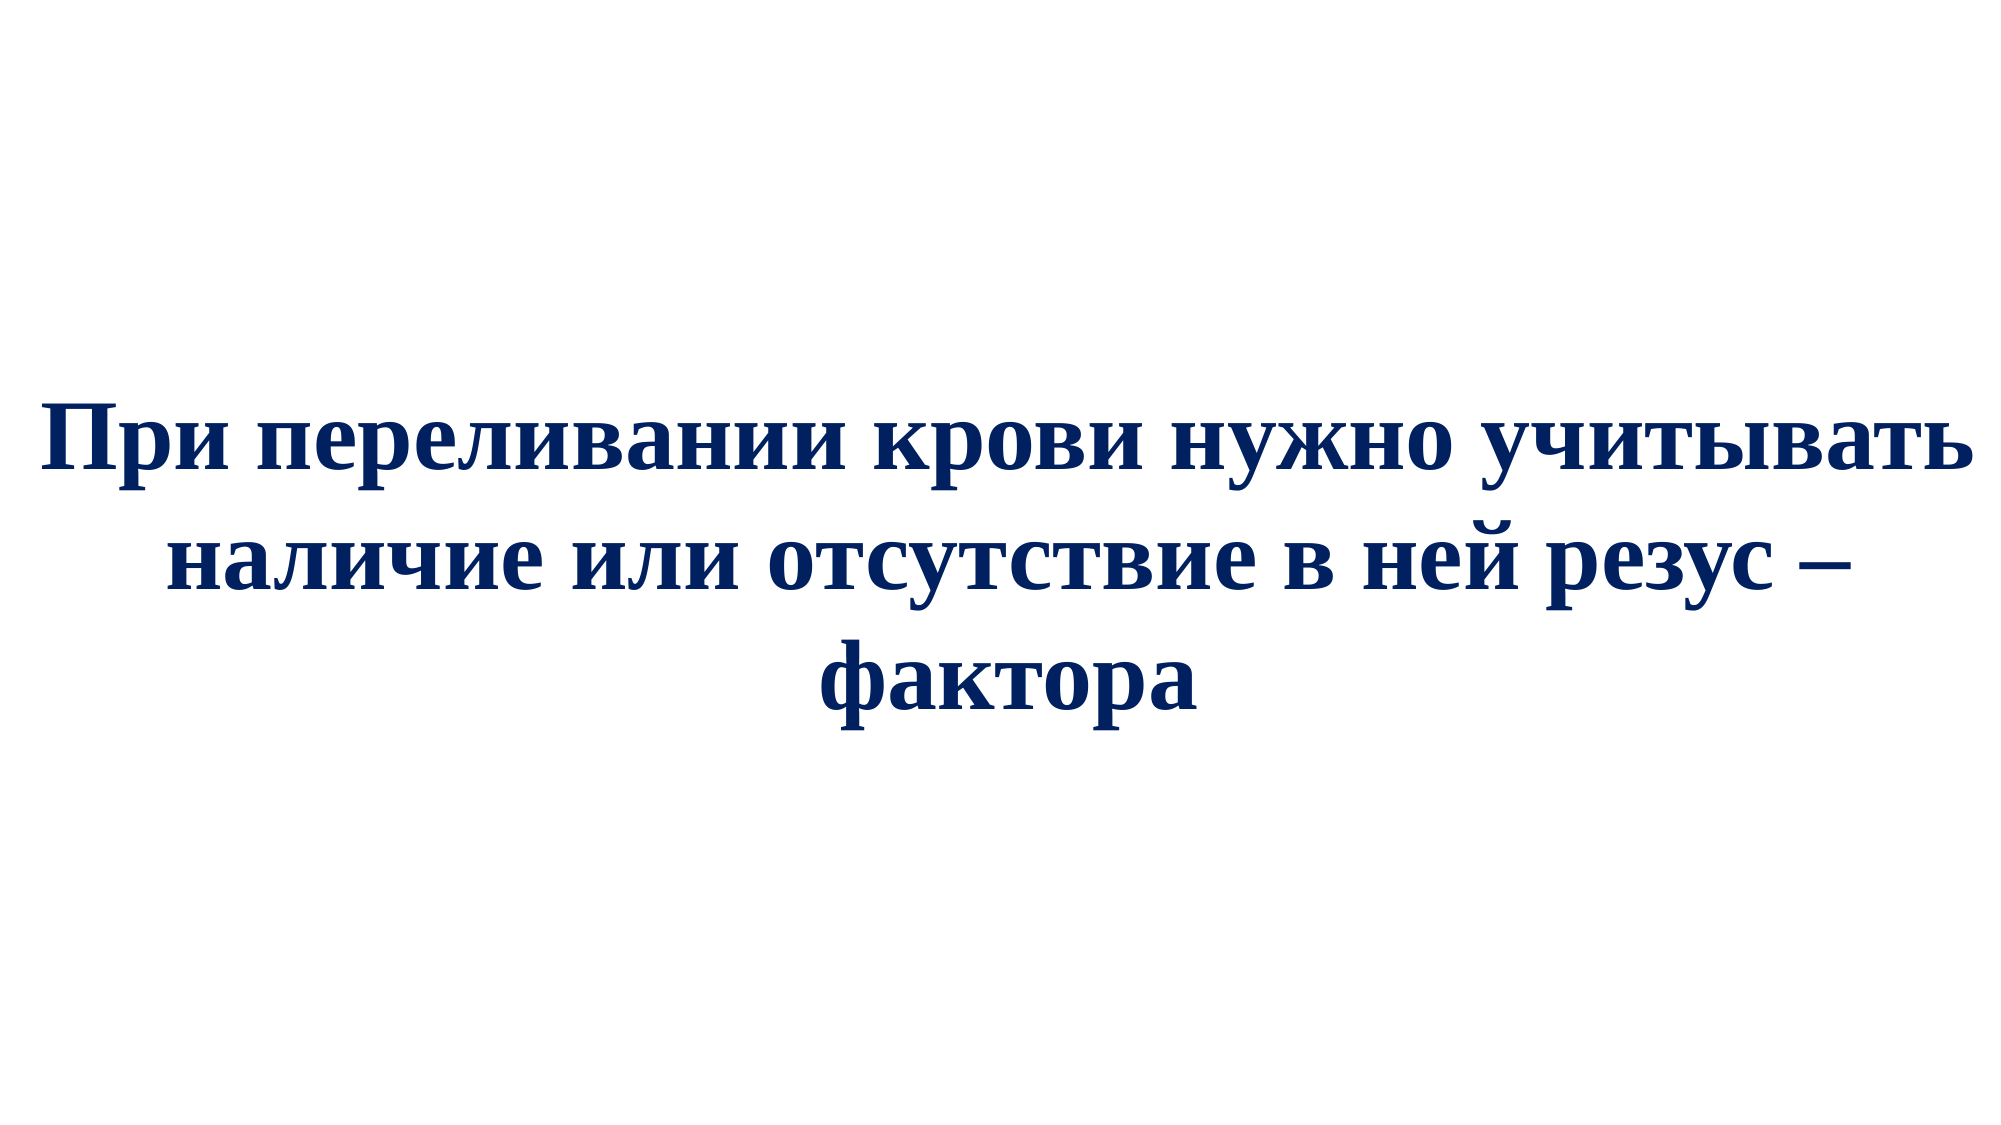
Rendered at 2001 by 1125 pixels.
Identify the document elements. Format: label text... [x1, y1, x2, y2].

text_box При переливании крови нужно учитывать наличие или отсутствие в ней резус –фактора [16, 361, 2000, 737]
